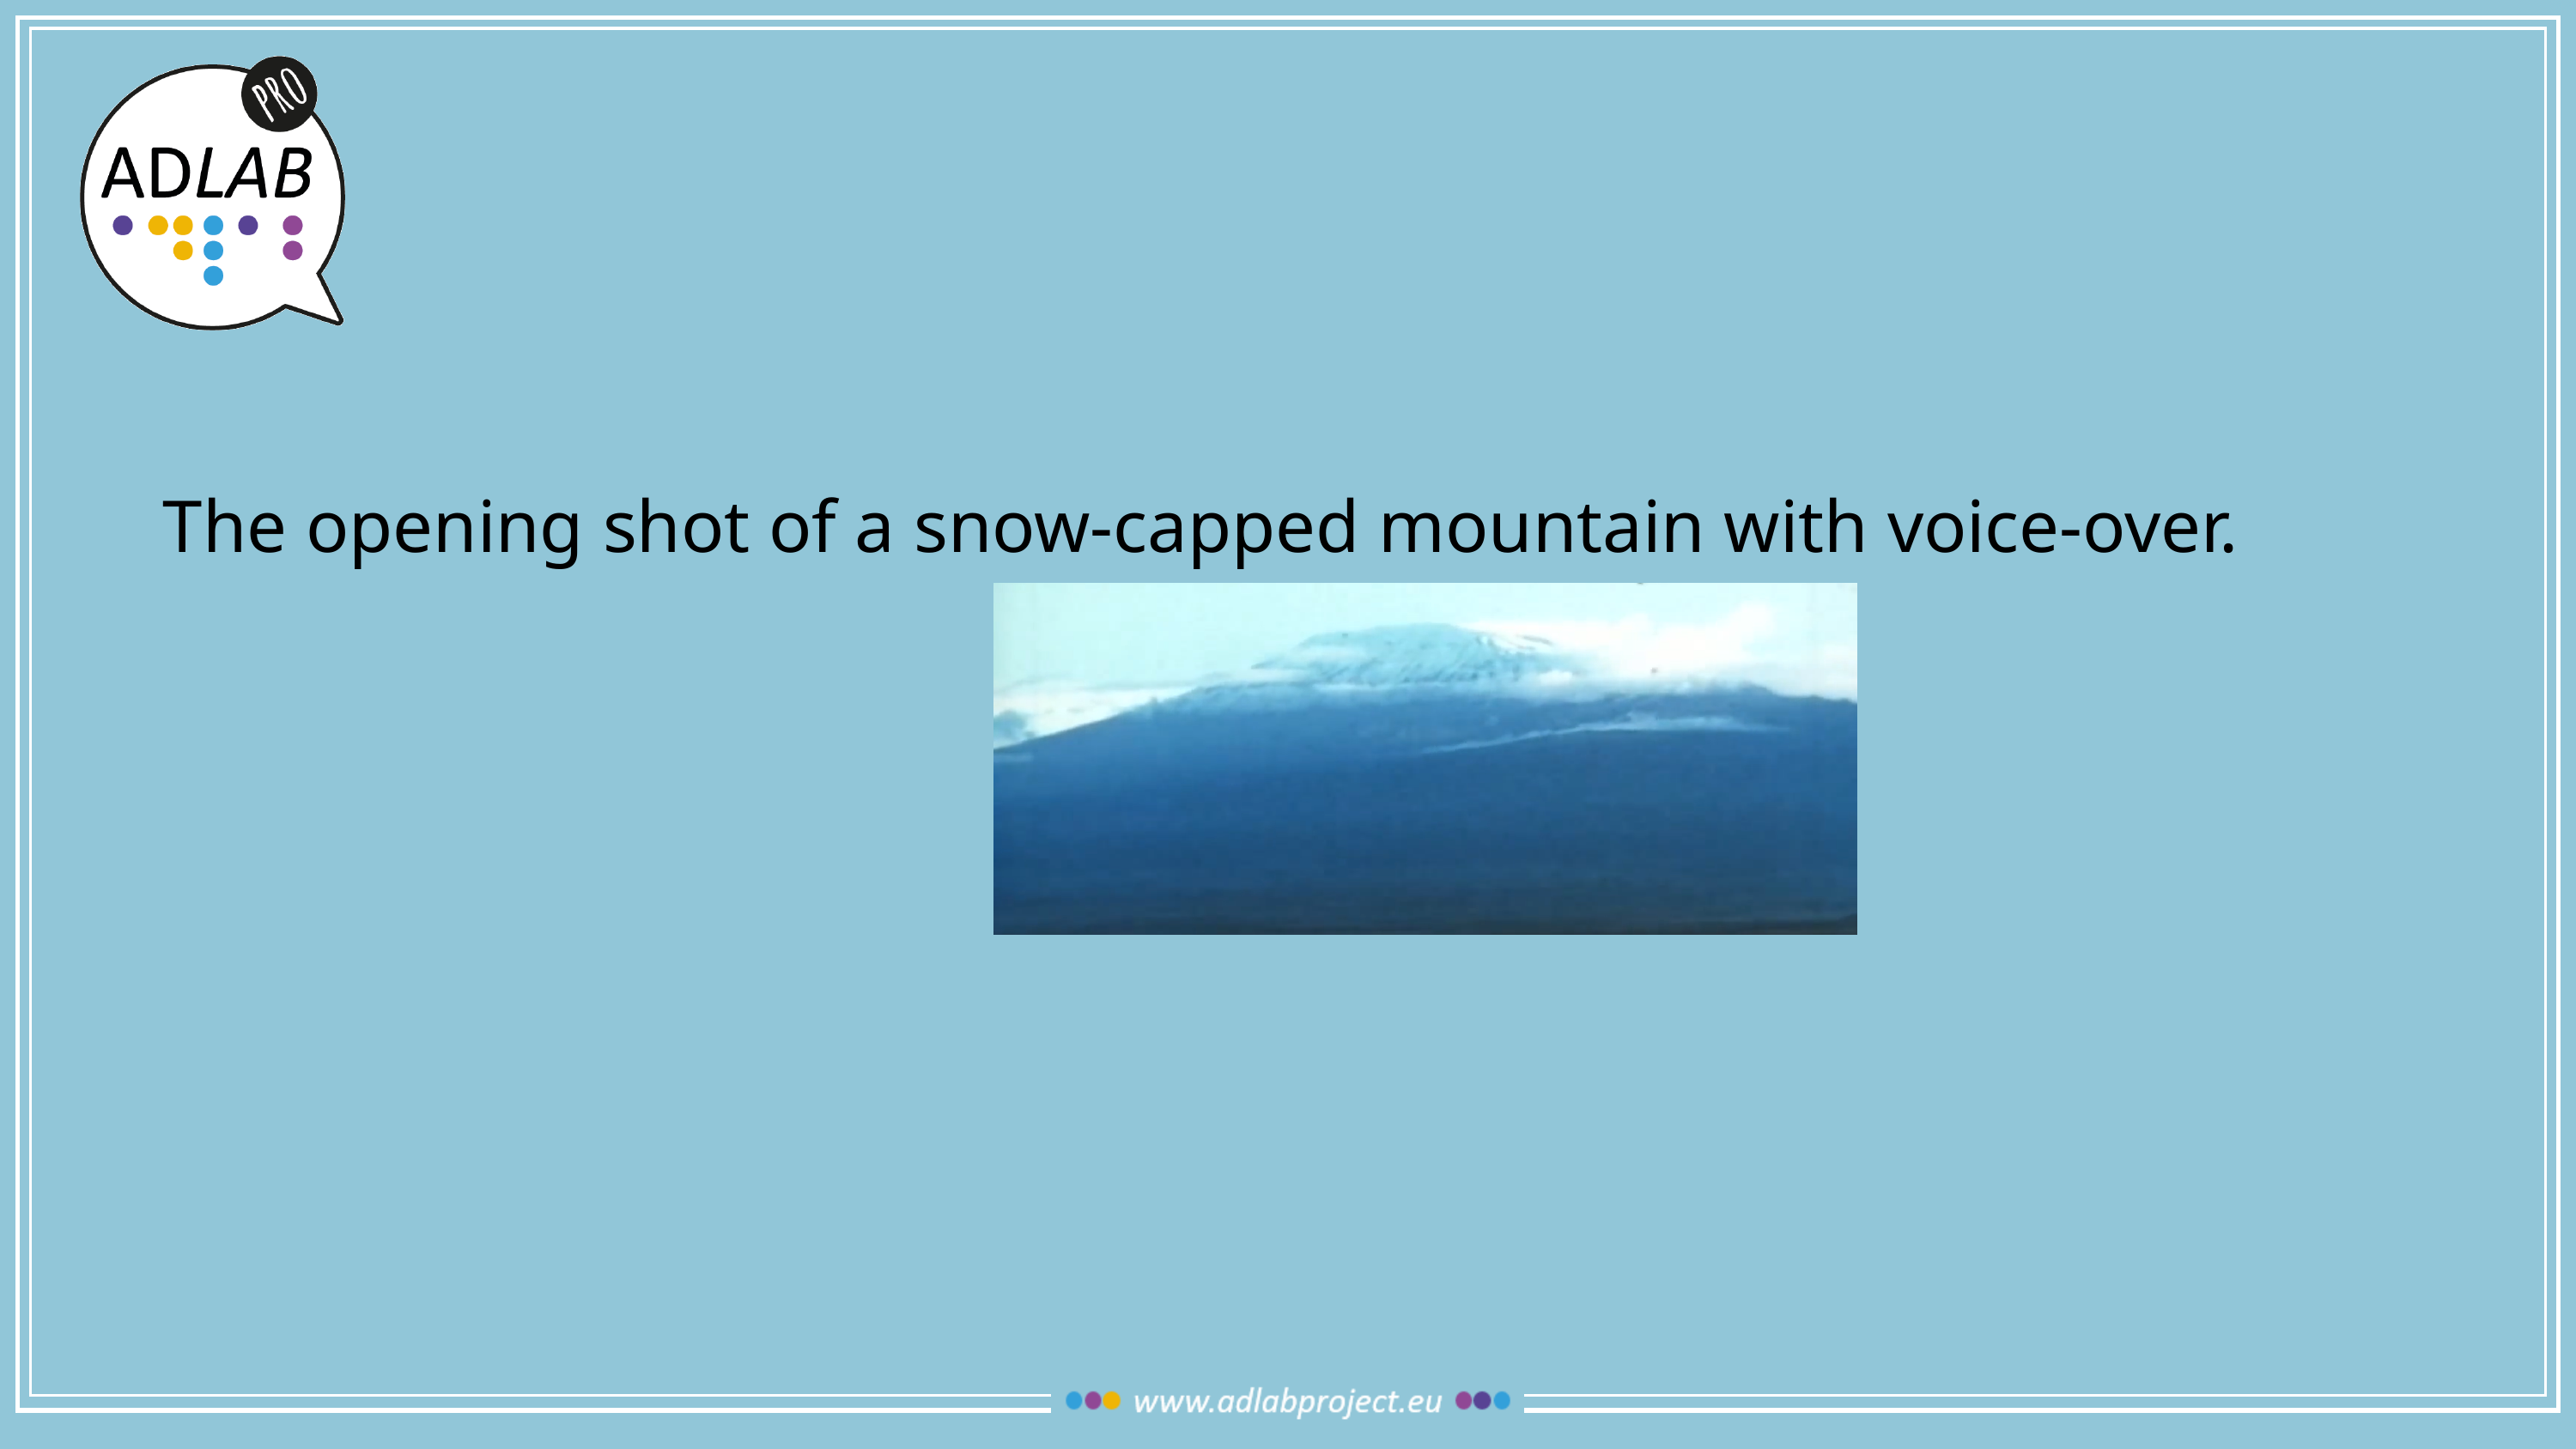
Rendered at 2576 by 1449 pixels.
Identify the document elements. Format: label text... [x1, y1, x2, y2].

list The opening shot of a snow-capped mountain with voice-over. [150, 431, 2467, 1087]
picture [72, 49, 353, 330]
picture [993, 583, 1857, 936]
picture [1051, 1378, 1524, 1429]
